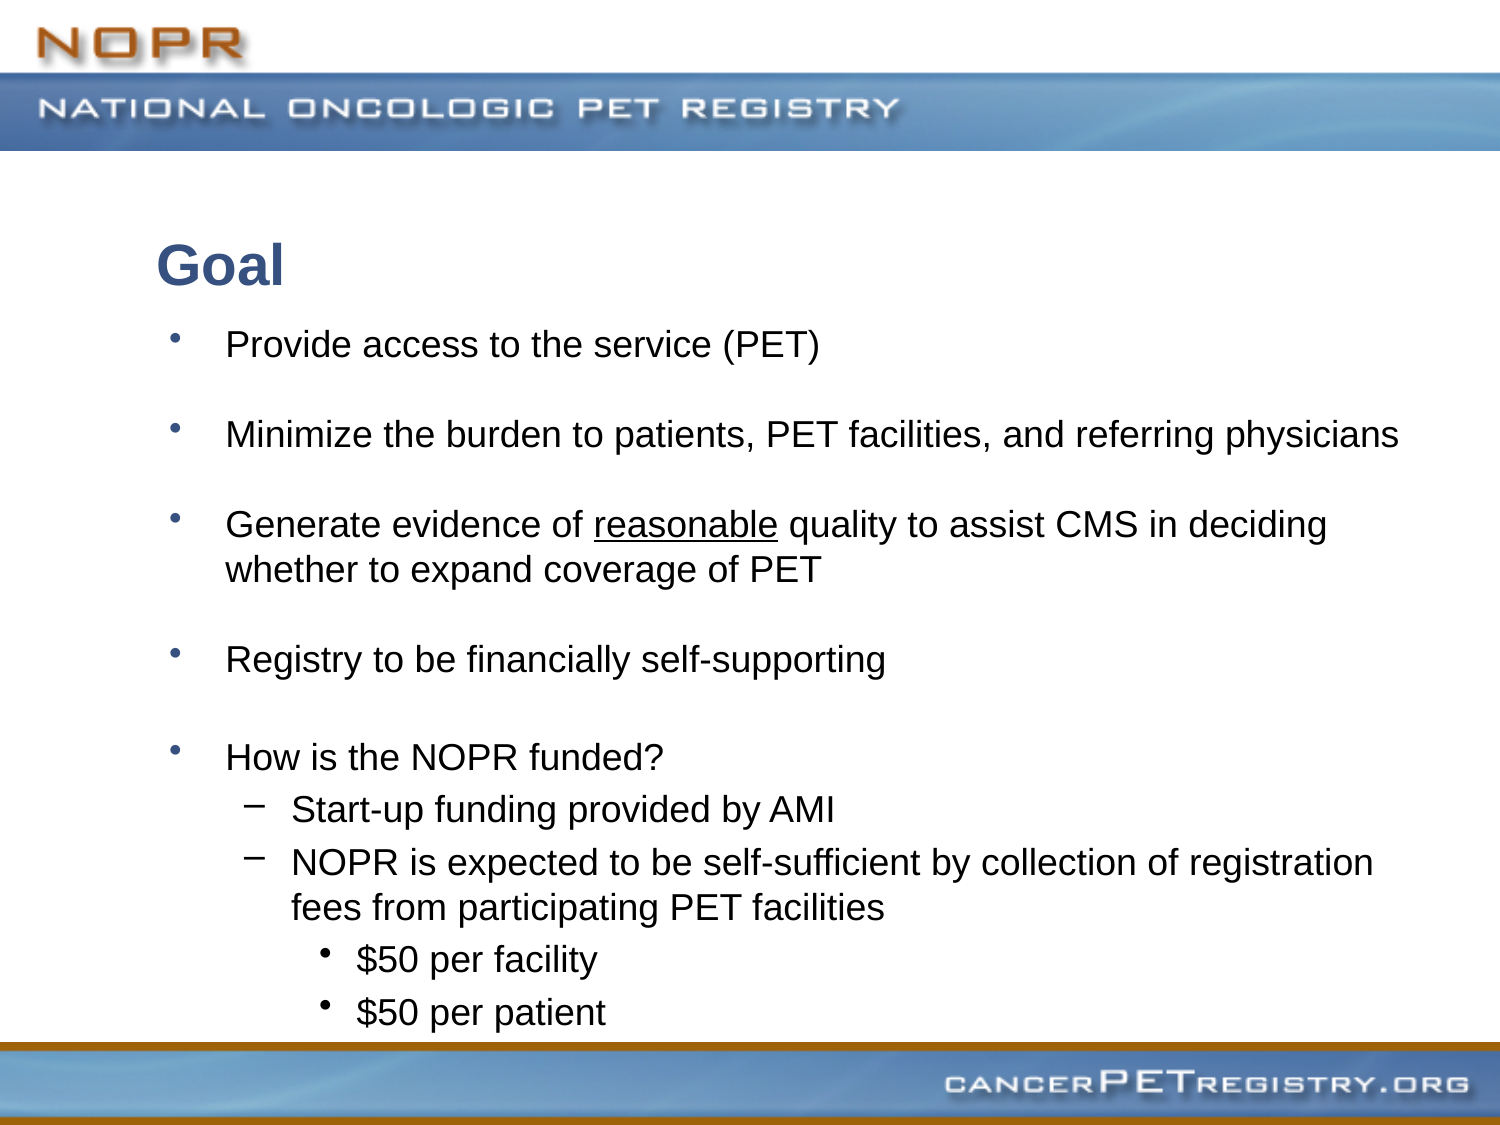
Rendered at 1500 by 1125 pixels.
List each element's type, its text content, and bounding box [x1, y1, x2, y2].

title Goal [141, 212, 1363, 313]
list Provide access to the service (PET) Minimize the burden to patients, PET facilities, and referring physicians Generate evidence of reasonable quality to assist CMS in deciding whether to expand coverage of PET Registry to be financially self-supporting How is the NOPR funded? Start-up funding provided by AMI NOPR is expected to be self-sufficient by collection of registration fees from participating PET facilities $50 per facility $50 per patient [153, 312, 1442, 888]
picture [0, 1042, 1500, 1125]
picture [0, 24, 1500, 151]
